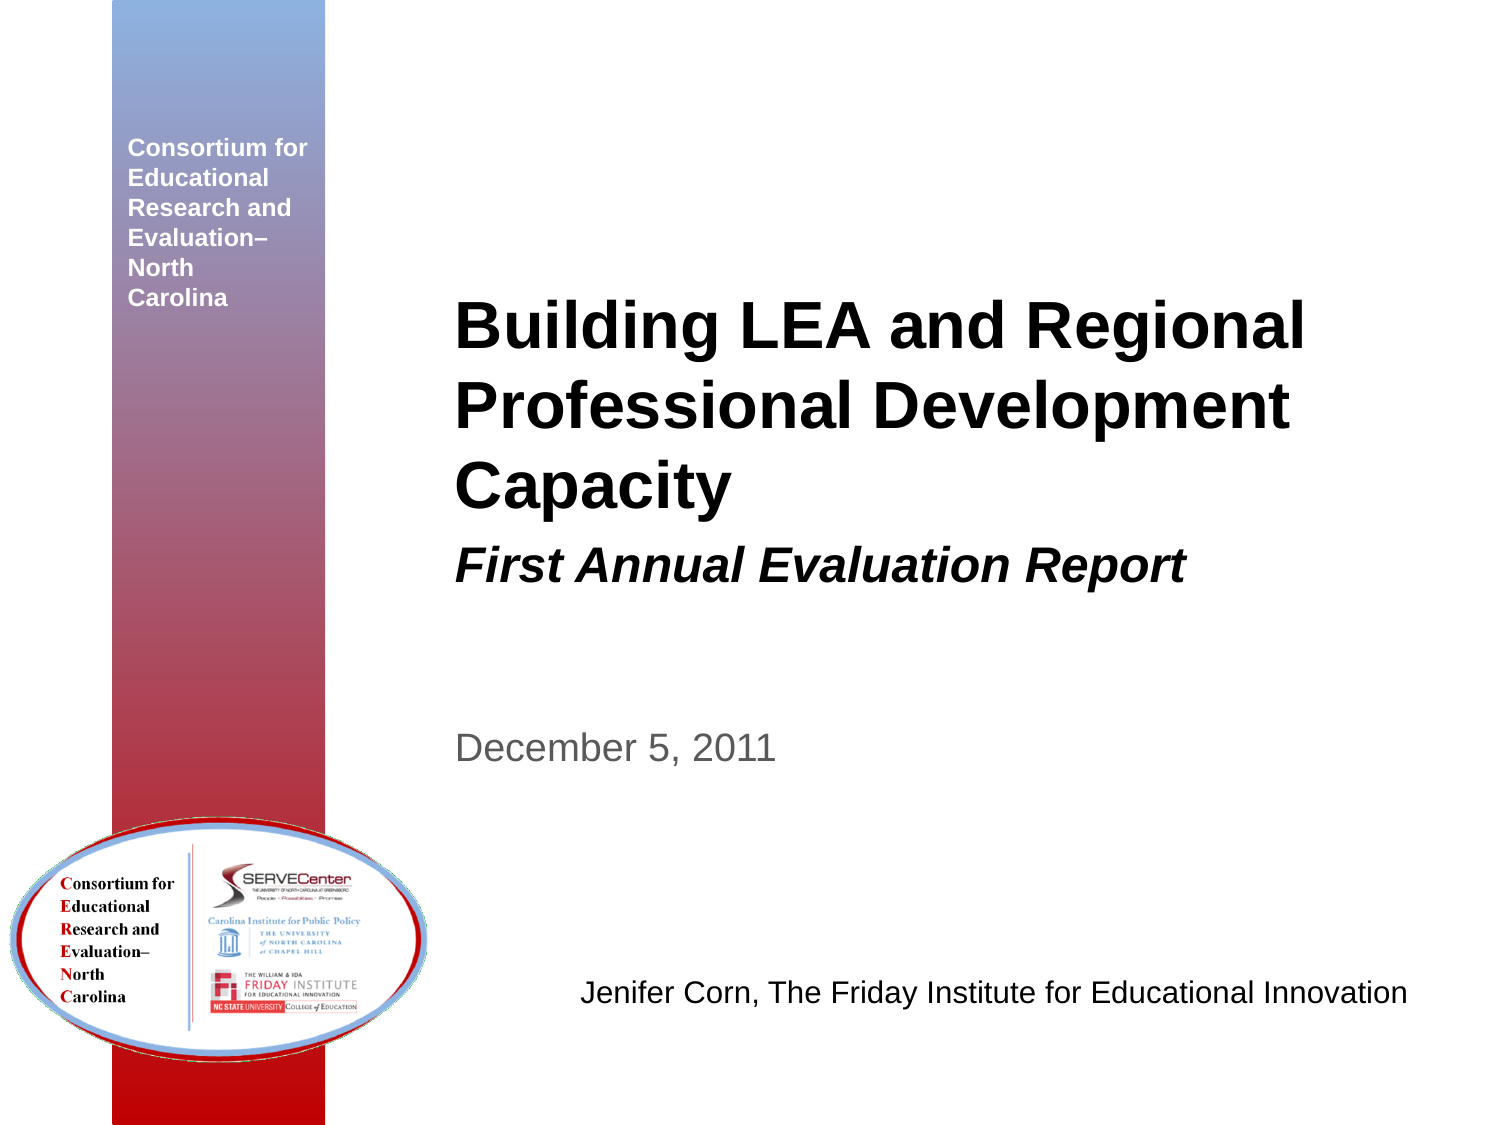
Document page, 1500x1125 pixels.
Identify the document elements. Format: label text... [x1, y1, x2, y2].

list Building LEA and Regional Professional Development Capacity First Annual Evaluation Report December 5, 2011 Jenifer Corn, The Friday Institute for Educational Innovation [439, 126, 1426, 1005]
picture [9, 814, 428, 1065]
